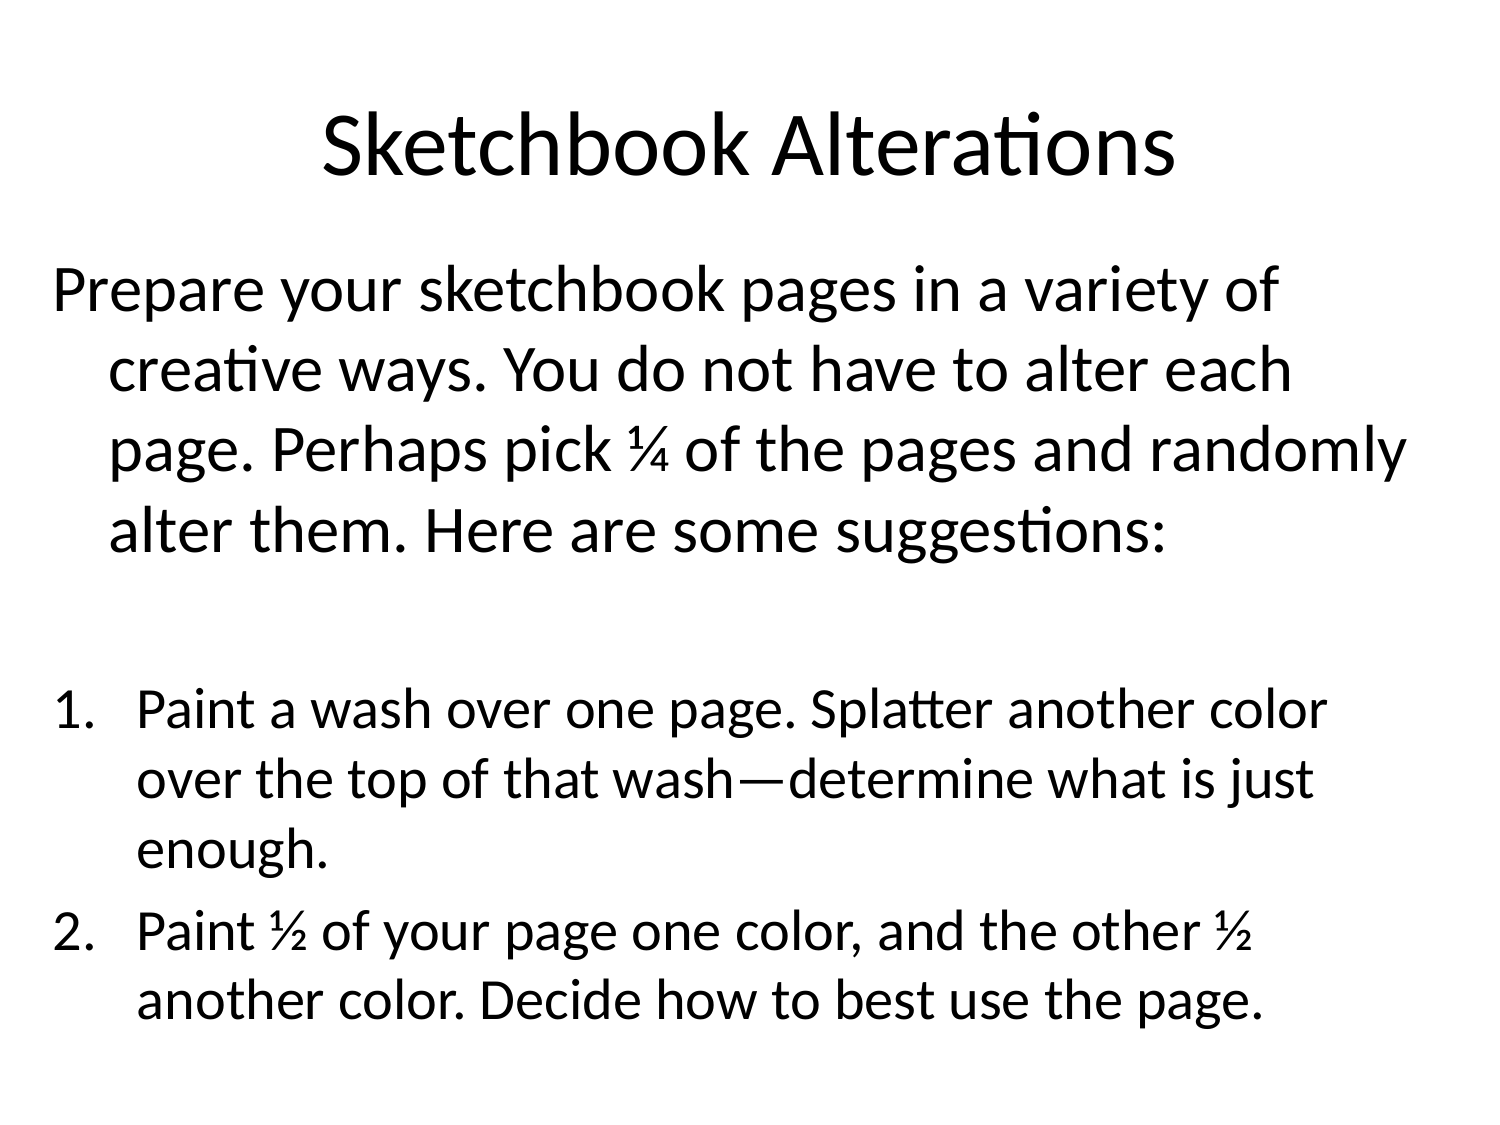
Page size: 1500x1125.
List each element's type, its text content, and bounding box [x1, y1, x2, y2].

list Prepare your sketchbook pages in a variety of creative ways. You do not have to alter each page. Perhaps pick ¼ of the pages and randomly alter them. Here are some suggestions: Paint a wash over one page. Splatter another color over the top of that wash—determine what is just enough. Paint ½ of your page one color, and the other ½ another color. Decide how to best use the page. [37, 237, 1425, 1125]
title Sketchbook Alterations [75, 45, 1425, 233]
